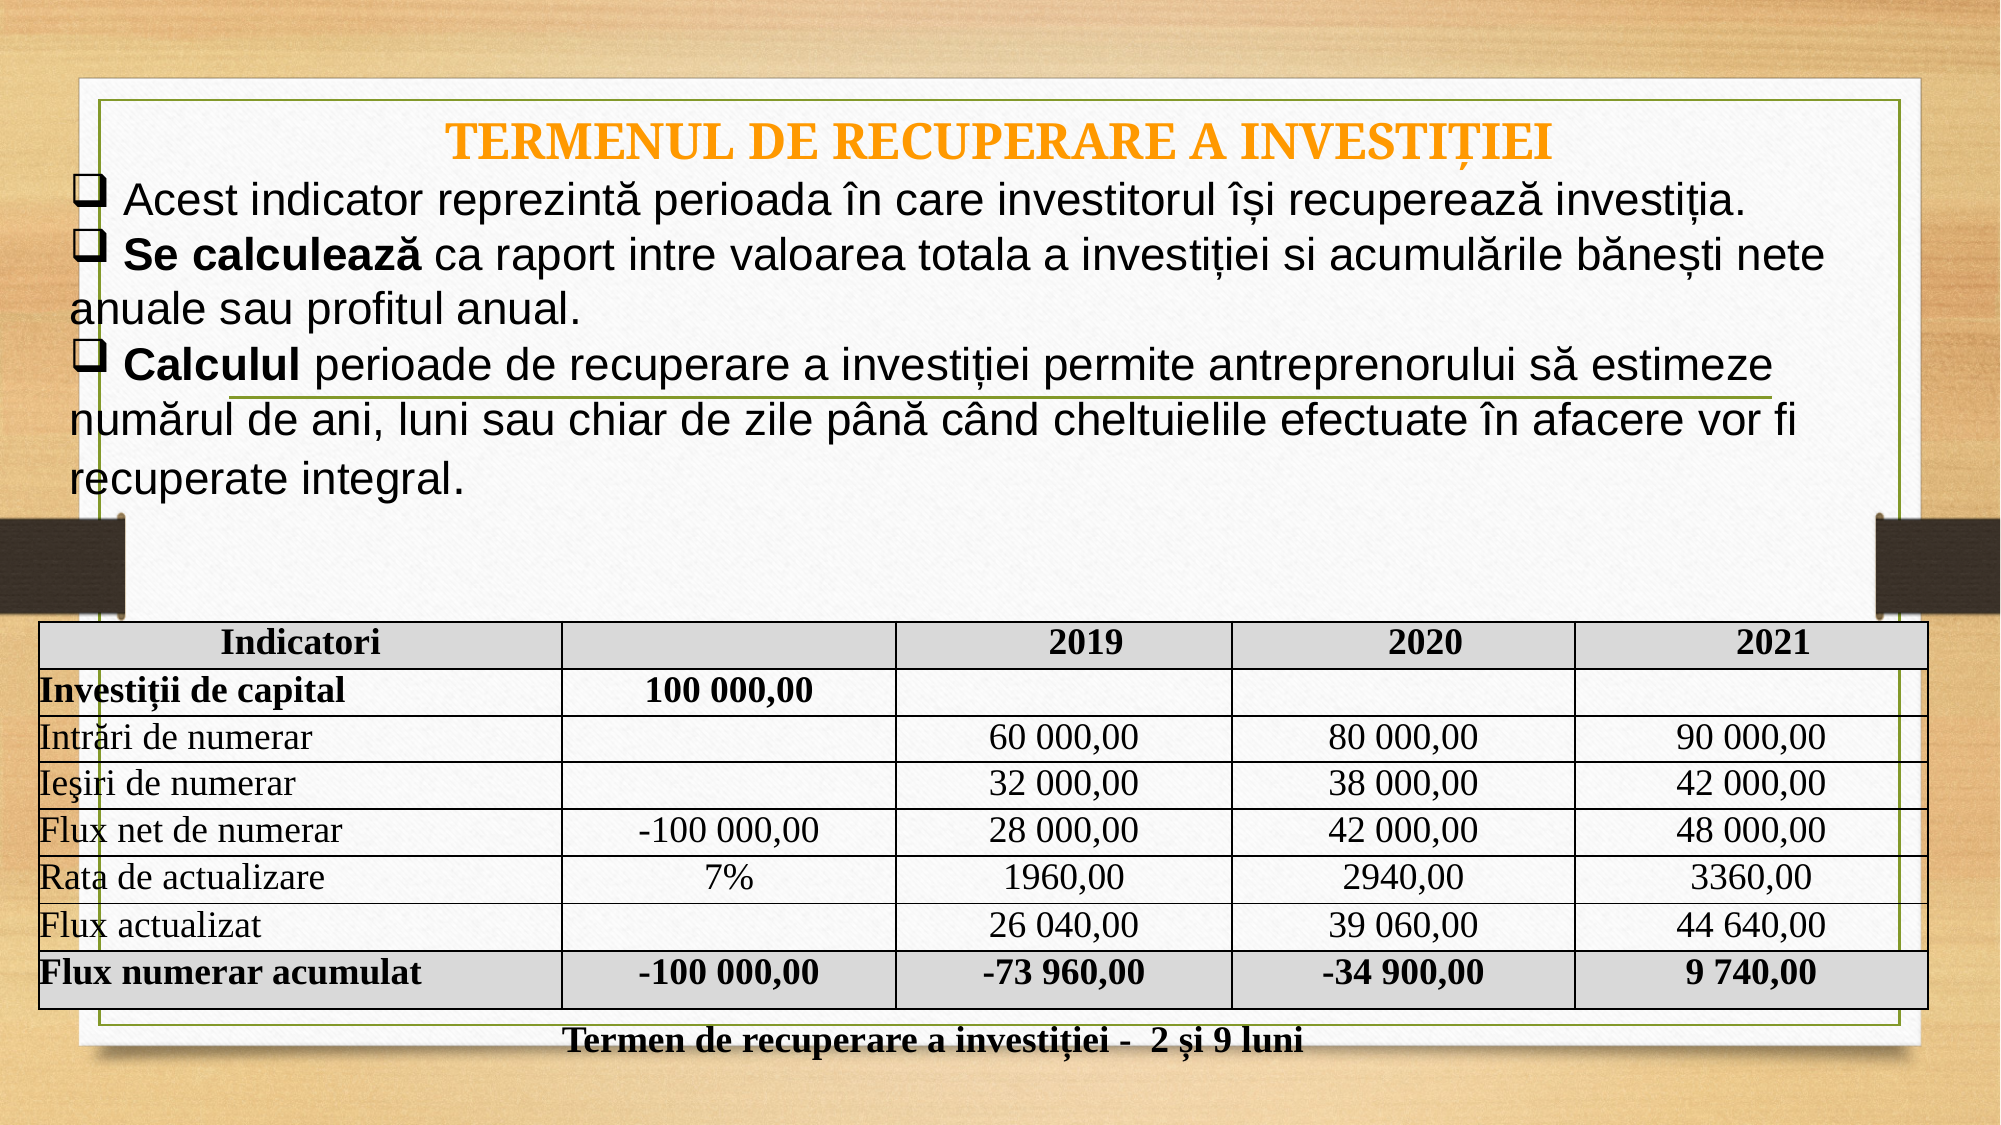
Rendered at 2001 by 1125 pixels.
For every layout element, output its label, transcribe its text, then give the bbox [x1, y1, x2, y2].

table_cell Termen de recuperare a investiției - 2 și 9 luni [562, 1010, 1928, 1060]
table_cell 9 740,00 [1576, 952, 1927, 1008]
table_cell -34 900,00 [1233, 952, 1574, 1008]
table_cell 26 040,00 [897, 904, 1231, 950]
table_header Indicatori [40, 623, 561, 668]
table_cell 42 000,00 [1576, 763, 1927, 808]
table_cell [563, 717, 895, 761]
table_cell 90 000,00 [1576, 717, 1927, 761]
table_cell [1233, 670, 1574, 715]
table_cell Ieşiri de numerar [40, 763, 561, 808]
table_cell -73 960,00 [897, 952, 1231, 1008]
table_cell [563, 763, 895, 808]
table_cell 80 000,00 [1233, 717, 1574, 761]
table_cell 39 060,00 [1233, 904, 1574, 950]
table_cell 2940,00 [1233, 857, 1574, 903]
table_cell [897, 670, 1231, 715]
table_cell 42 000,00 [1233, 810, 1574, 855]
table_cell [563, 904, 895, 950]
table_cell 100 000,00 [563, 670, 895, 715]
table_cell -100 000,00 [563, 810, 895, 855]
table_cell 28 000,00 [897, 810, 1231, 855]
picture [0, 0, 2001, 1125]
table_cell Flux net de numerar [40, 810, 561, 855]
table_cell 7% [563, 857, 895, 903]
table_cell Flux numerar acumulat [40, 952, 561, 1008]
table_cell 1960,00 [897, 857, 1231, 903]
table_cell 3360,00 [1576, 857, 1927, 903]
table_cell 38 000,00 [1233, 763, 1574, 808]
table_cell -100 000,00 [563, 952, 895, 1008]
table_header 2019 [897, 623, 1231, 668]
table_cell Investiții de capital [40, 670, 561, 715]
table_cell Intrări de numerar [40, 717, 561, 761]
table_header 2020 [1233, 623, 1574, 668]
table_cell 44 640,00 [1576, 904, 1927, 950]
table_cell [39, 1010, 562, 1060]
table_header 2021 [1576, 623, 1927, 668]
text_box TERMENUL DE RECUPERARE A INVESTIȚIEI Acest indicator reprezintă perioada în care investitorul își recuperează investiția. Se calculează ca raport intre valoarea totala a investiției si acumulările bănești nete anuale sau profitul anual. Calculul perioade de recuperare a investiției permite antreprenorului să estimeze numărul de ani, luni sau chiar de zile până când cheltuielile efectuate în afacere vor fi recuperate integral. [54, 101, 1946, 512]
table_cell 48 000,00 [1576, 810, 1927, 855]
table_cell Rata de actualizare [40, 857, 561, 903]
table_header [563, 623, 895, 668]
table_cell 32 000,00 [897, 763, 1231, 808]
table_cell Flux actualizat [40, 904, 561, 950]
table_cell 60 000,00 [897, 717, 1231, 761]
table_cell [1576, 670, 1927, 715]
